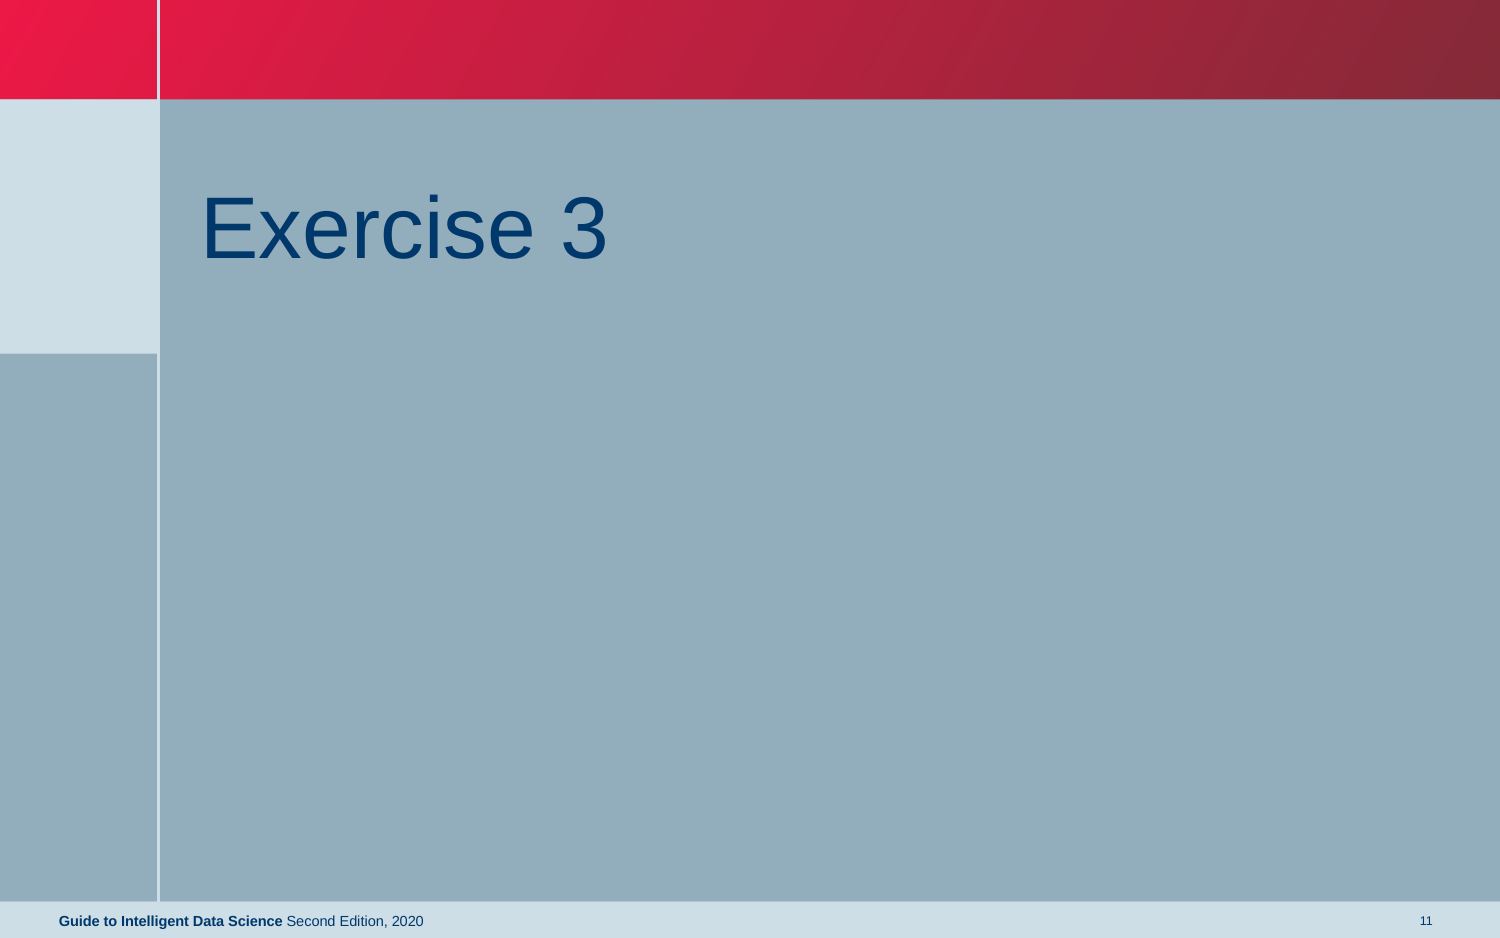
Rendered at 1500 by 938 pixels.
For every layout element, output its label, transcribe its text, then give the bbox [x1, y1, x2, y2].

title Exercise 3 [200, 171, 1101, 278]
footer Guide to Intelligent Data Science Second Edition, 2020 [58, 900, 717, 938]
slide_number 11 [1411, 900, 1442, 938]
